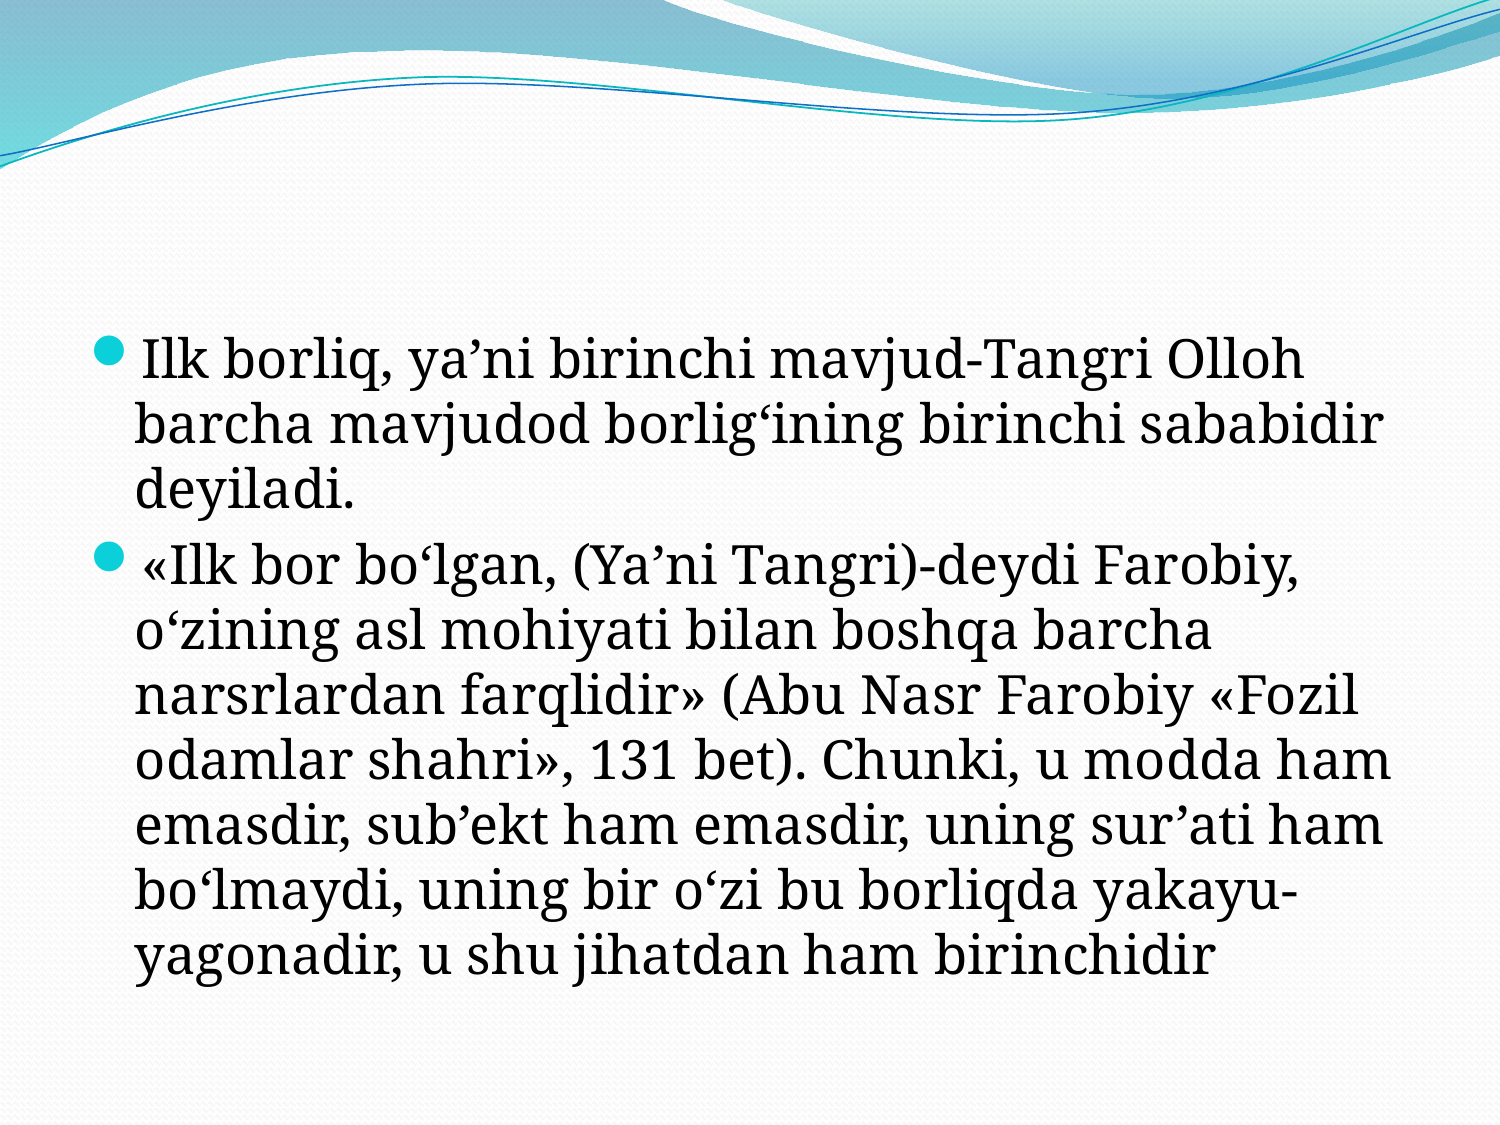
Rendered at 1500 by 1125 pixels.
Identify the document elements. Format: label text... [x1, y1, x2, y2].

list Ilk borliq, ya’ni birinchi mavjud-Tangri Olloh barcha mavjudod borlig‘ining birinchi sababidir deyiladi. «Ilk bor bo‘lgan, (Ya’ni Tangri)-deydi Farobiy, o‘zining asl mohiyati bilan boshqa barcha narsrlardan farqlidir» (Abu Nasr Farobiy «Fozil odamlar shahri», 131 bet). Chunki, u modda ham emasdir, sub’ekt ham emasdir, uning sur’ati ham bo‘lmaydi, uning bir o‘zi bu borliqda yakayu-yagonadir, u shu jihatdan ham birinchidir [75, 317, 1425, 1038]
